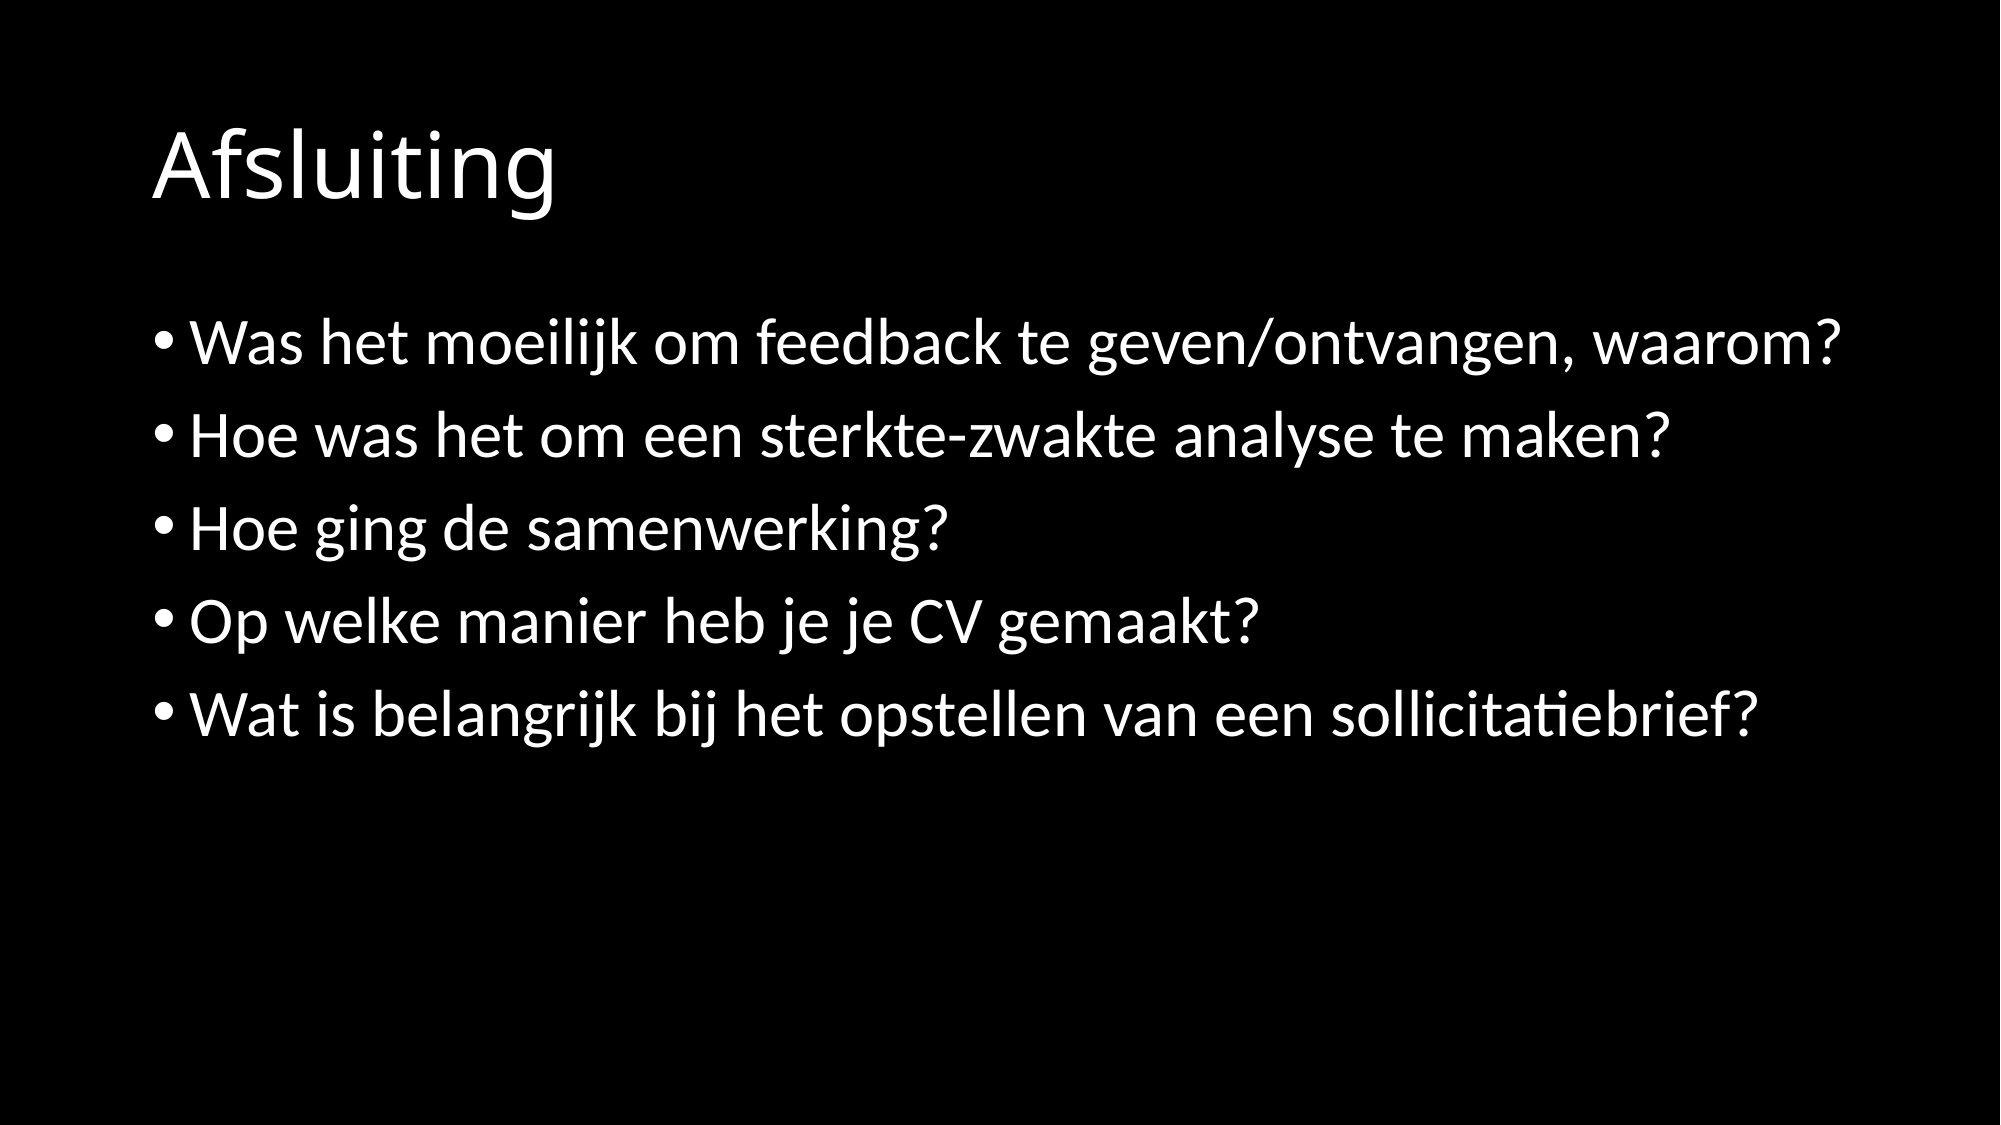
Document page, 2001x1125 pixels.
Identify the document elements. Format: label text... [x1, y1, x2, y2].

list Was het moeilijk om feedback te geven/ontvangen, waarom? Hoe was het om een sterkte-zwakte analyse te maken? Hoe ging de samenwerking? Op welke manier heb je je CV gemaakt? Wat is belangrijk bij het opstellen van een sollicitatiebrief? [137, 299, 1863, 1125]
title Afsluiting [137, 59, 1863, 278]
